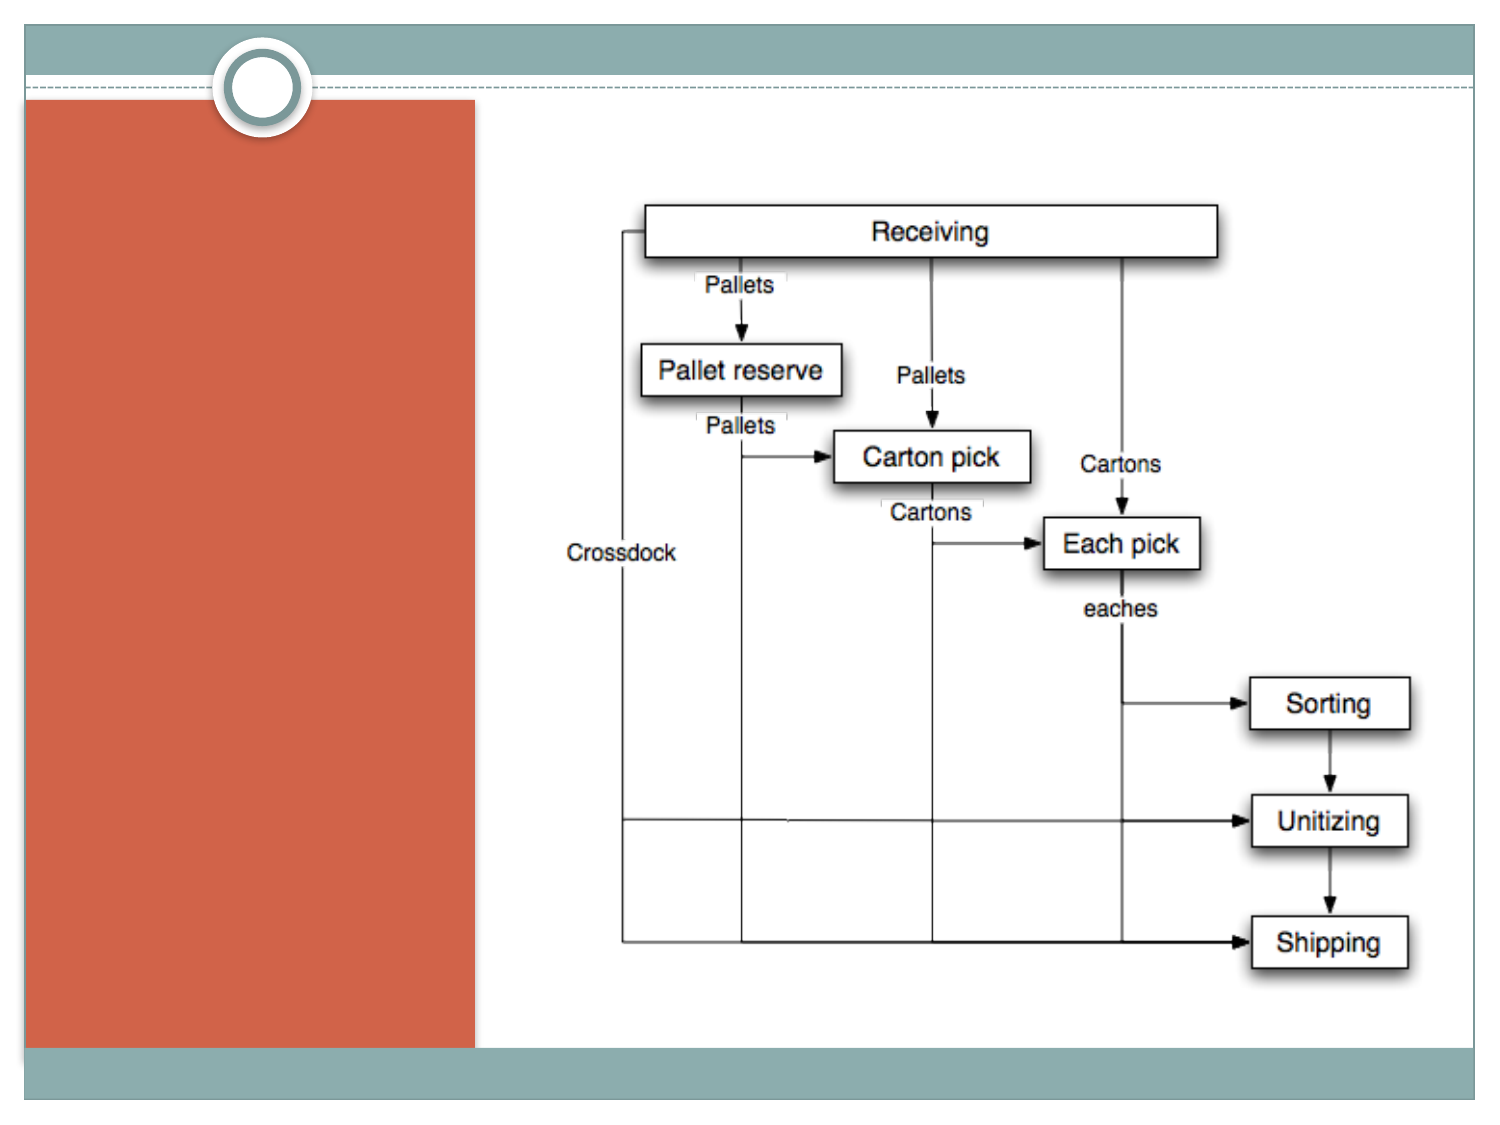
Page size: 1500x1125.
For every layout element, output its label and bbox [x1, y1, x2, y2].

picture [537, 174, 1448, 1014]
